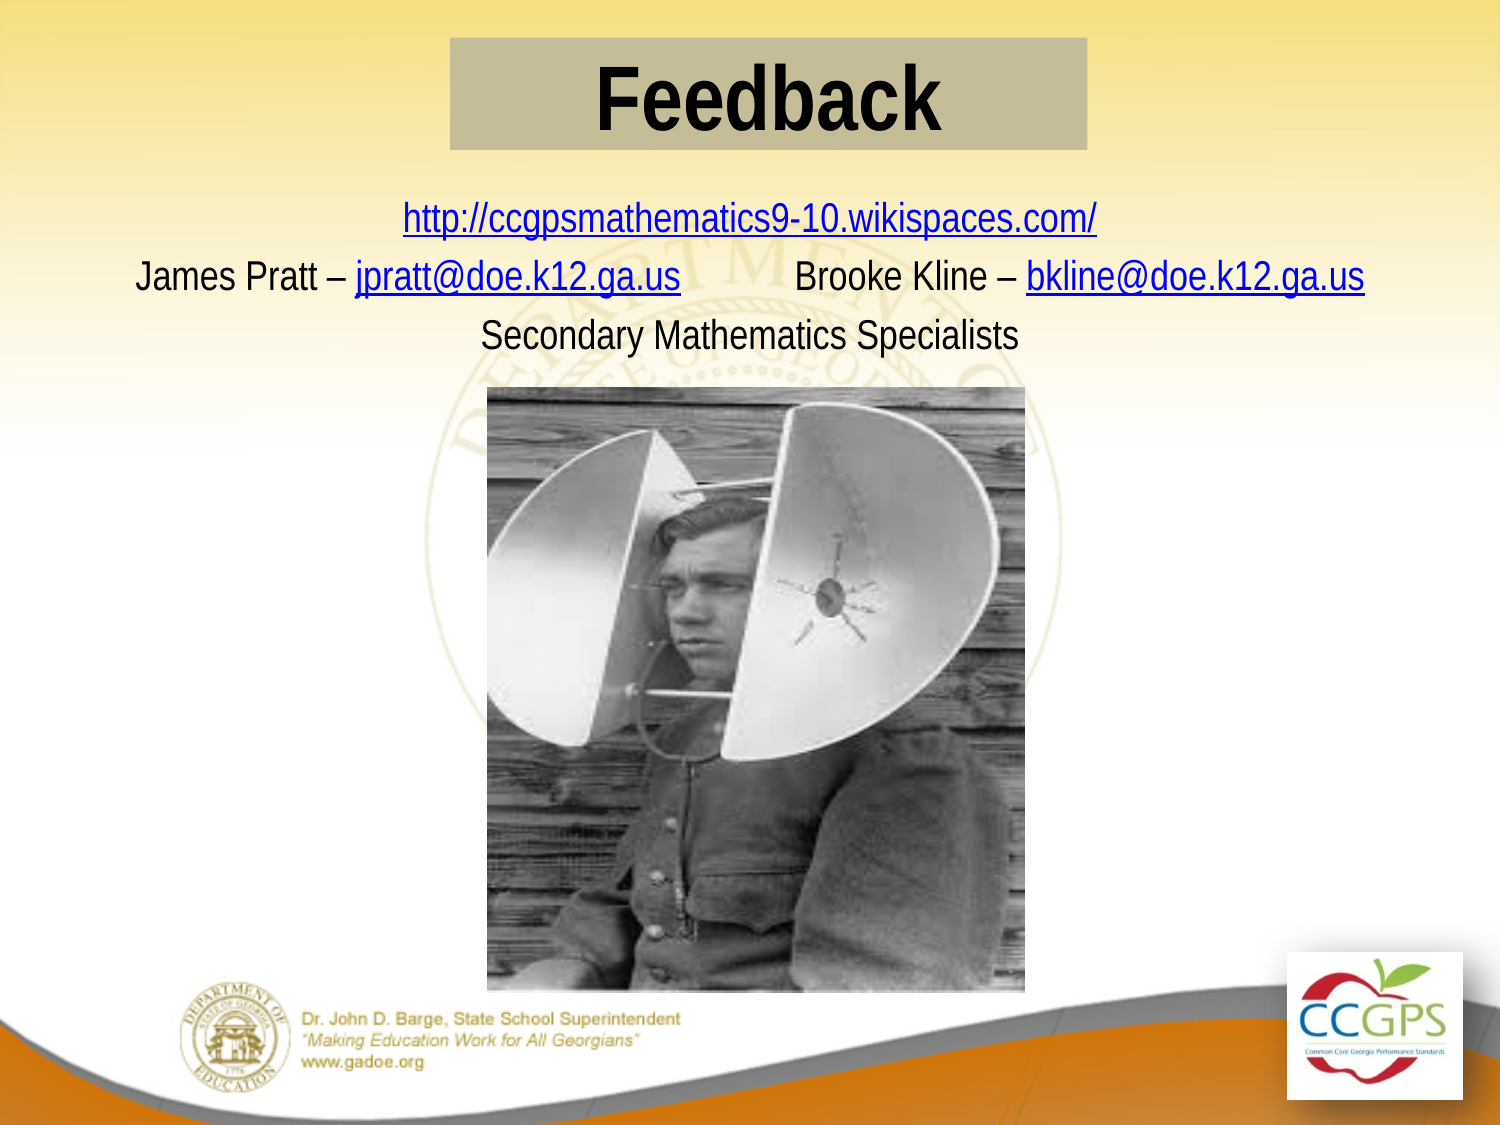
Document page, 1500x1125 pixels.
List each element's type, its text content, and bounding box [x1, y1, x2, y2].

title Feedback [449, 37, 1088, 124]
picture [0, 0, 1500, 1125]
subtitle http://ccgpsmathematics9-10.wikispaces.com/ James Pratt – jpratt@doe.k12.ga.us Brooke Kline – bkline@doe.k12.ga.us Secondary Mathematics Specialists [37, 124, 1463, 1001]
